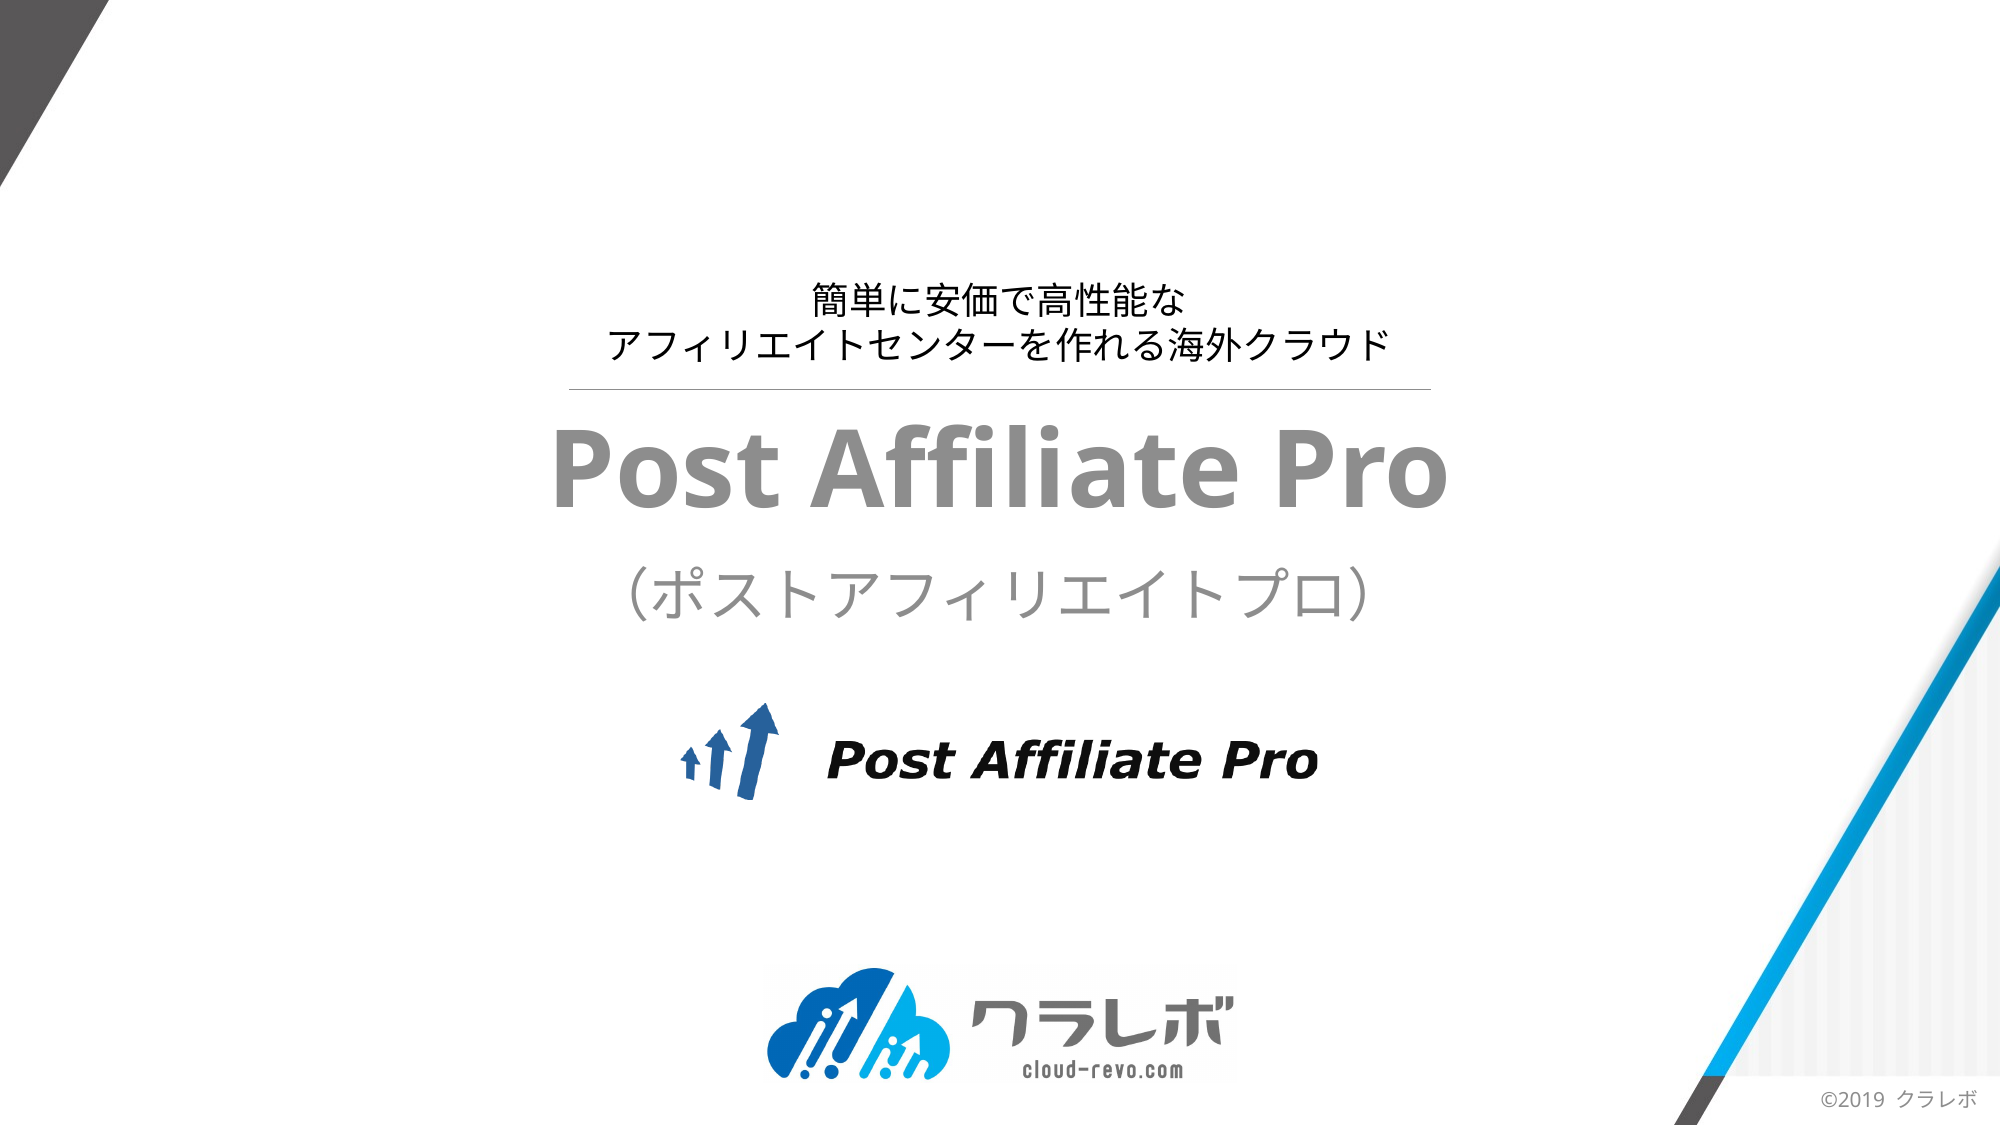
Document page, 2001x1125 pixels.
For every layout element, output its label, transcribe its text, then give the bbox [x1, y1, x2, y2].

text_box （ポストアフィリエイトプロ） [584, 550, 1414, 635]
text_box 簡単に安価で高性能な アフィリエイトセンターを作れる海外クラウド [598, 269, 1400, 375]
title Post Affiliate Pro [434, 390, 1566, 539]
picture [0, 0, 2000, 1125]
